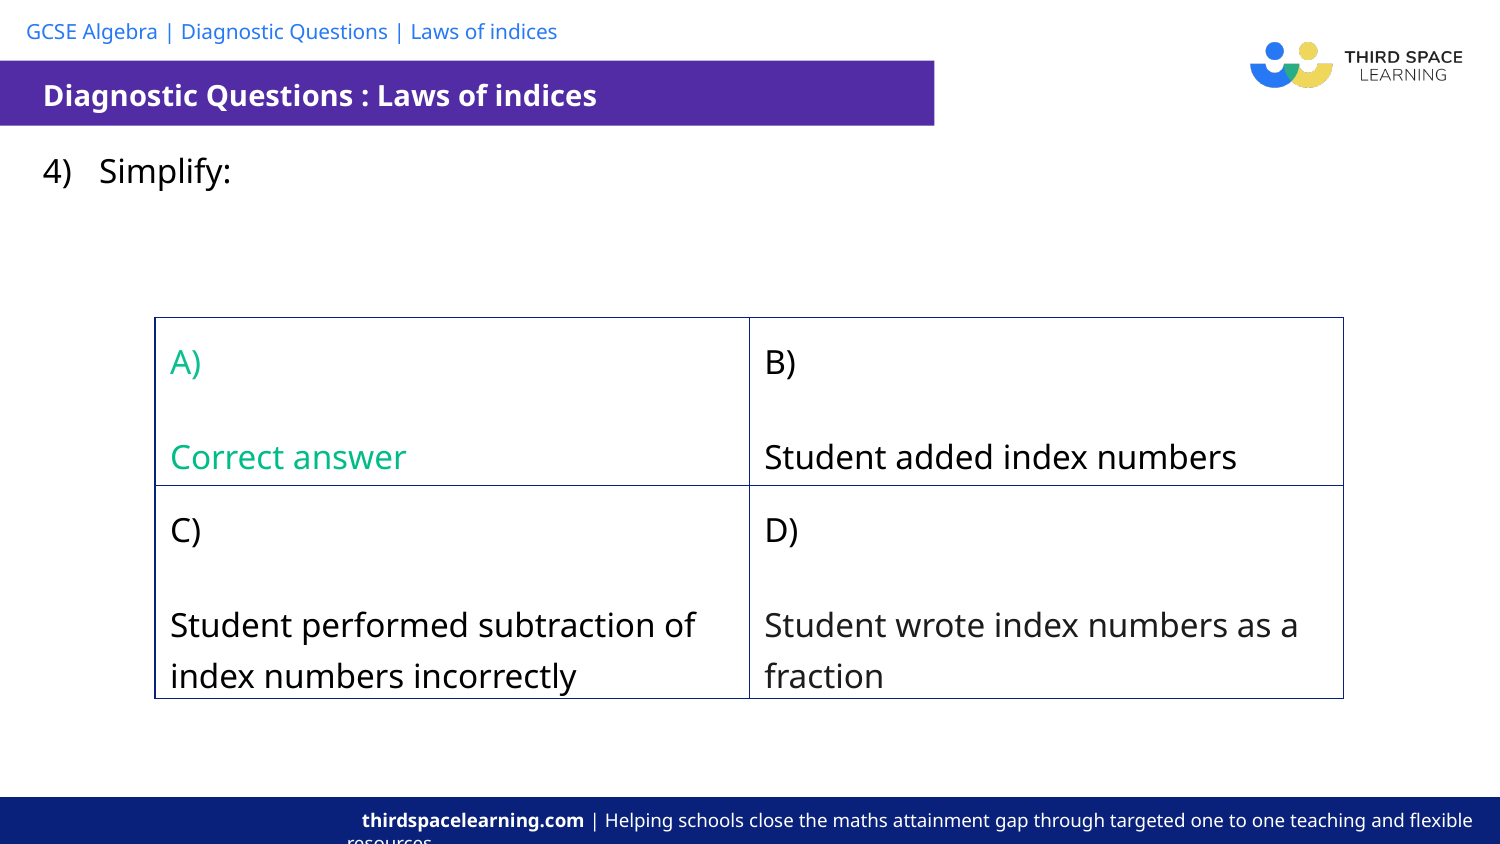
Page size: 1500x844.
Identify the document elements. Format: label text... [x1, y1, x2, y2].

picture [1250, 33, 1465, 99]
text_box Diagnostic Questions : Laws of indices [27, 61, 778, 127]
